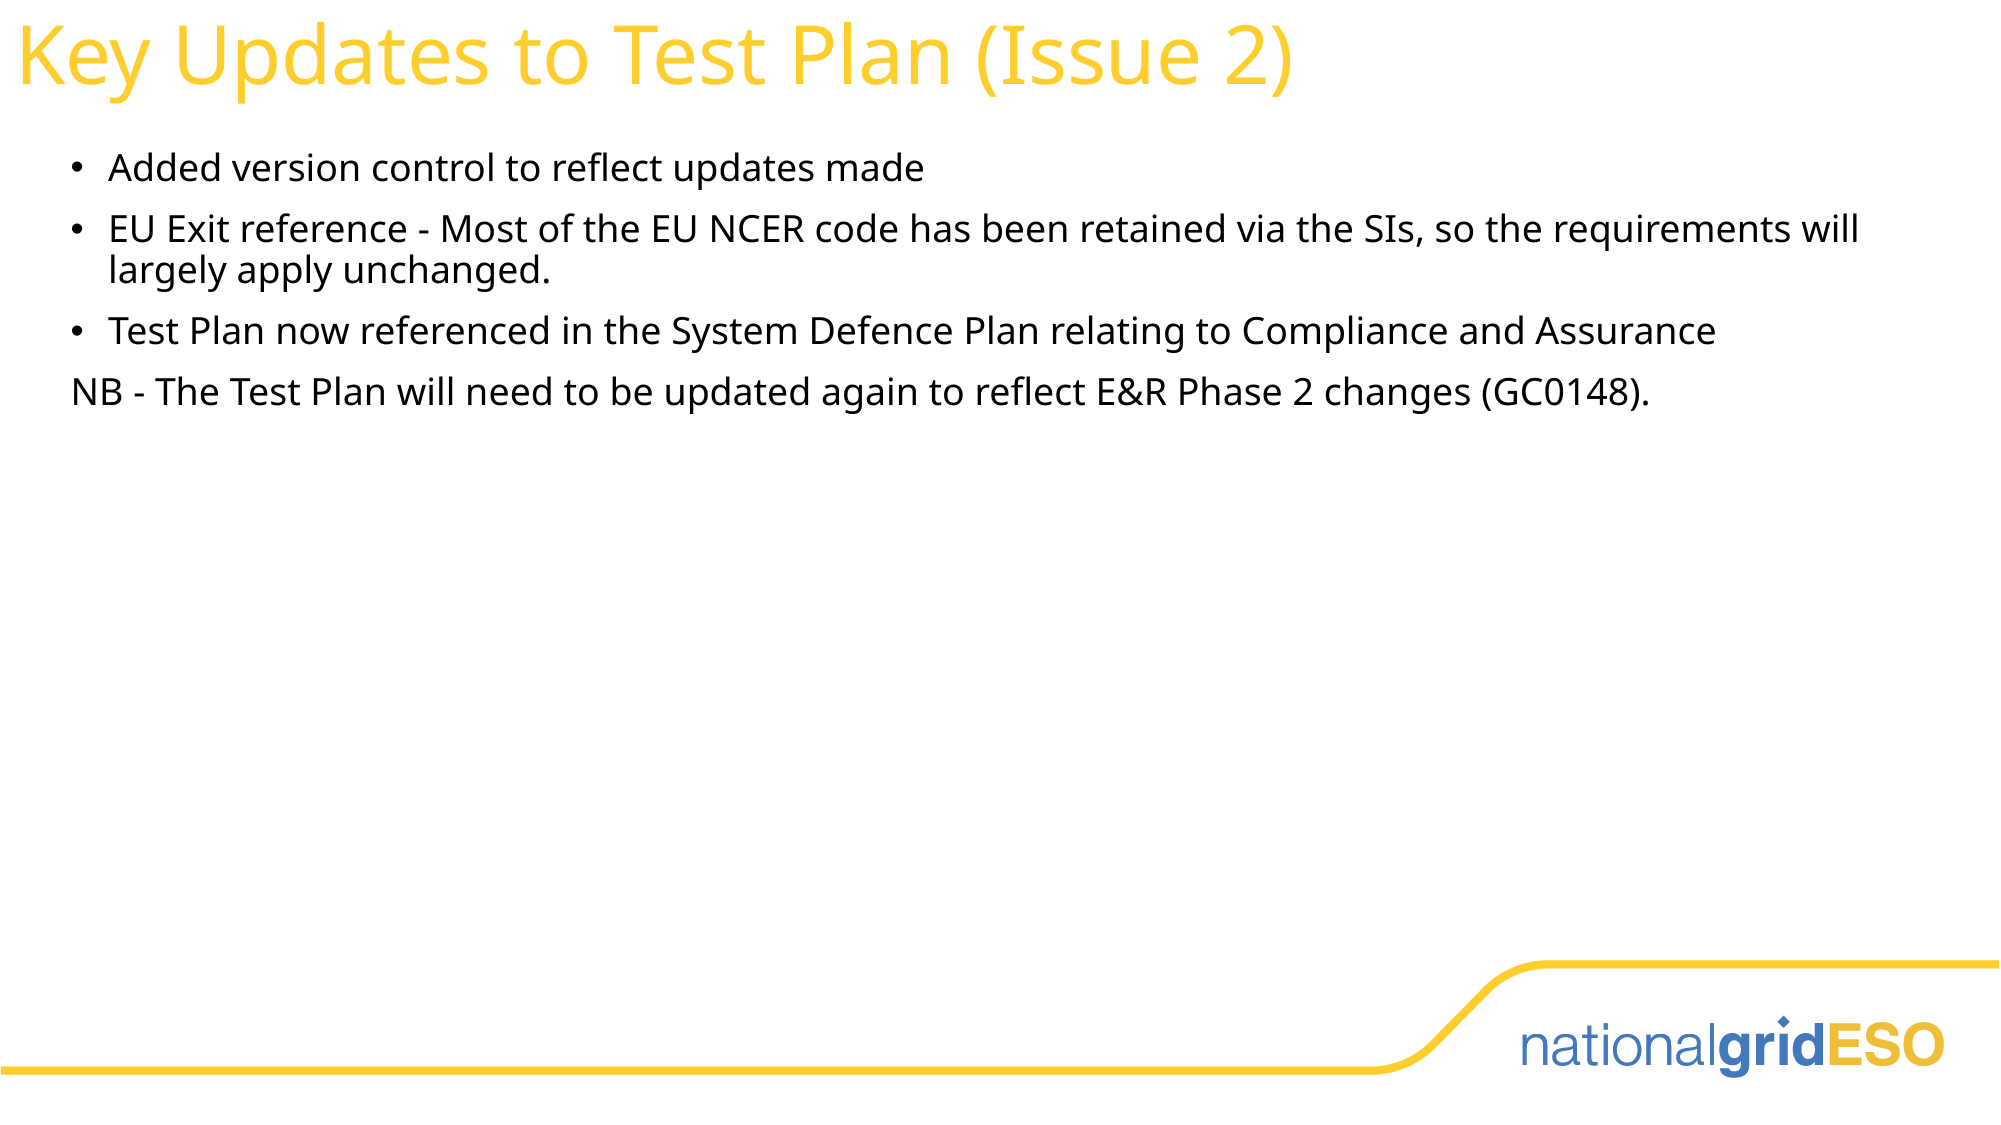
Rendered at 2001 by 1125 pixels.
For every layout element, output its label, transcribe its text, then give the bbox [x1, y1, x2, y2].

text_box Added version control to reflect updates made EU Exit reference - Most of the EU NCER code has been retained via the SIs, so the requirements will largely apply unchanged. Test Plan now referenced in the System Defence Plan relating to Compliance and Assurance NB - The Test Plan will need to be updated again to reflect E&R Phase 2 changes (GC0148). [55, 141, 1911, 483]
picture [0, 954, 2000, 1125]
title Key Updates to Test Plan (Issue 2) [0, 6, 1753, 219]
